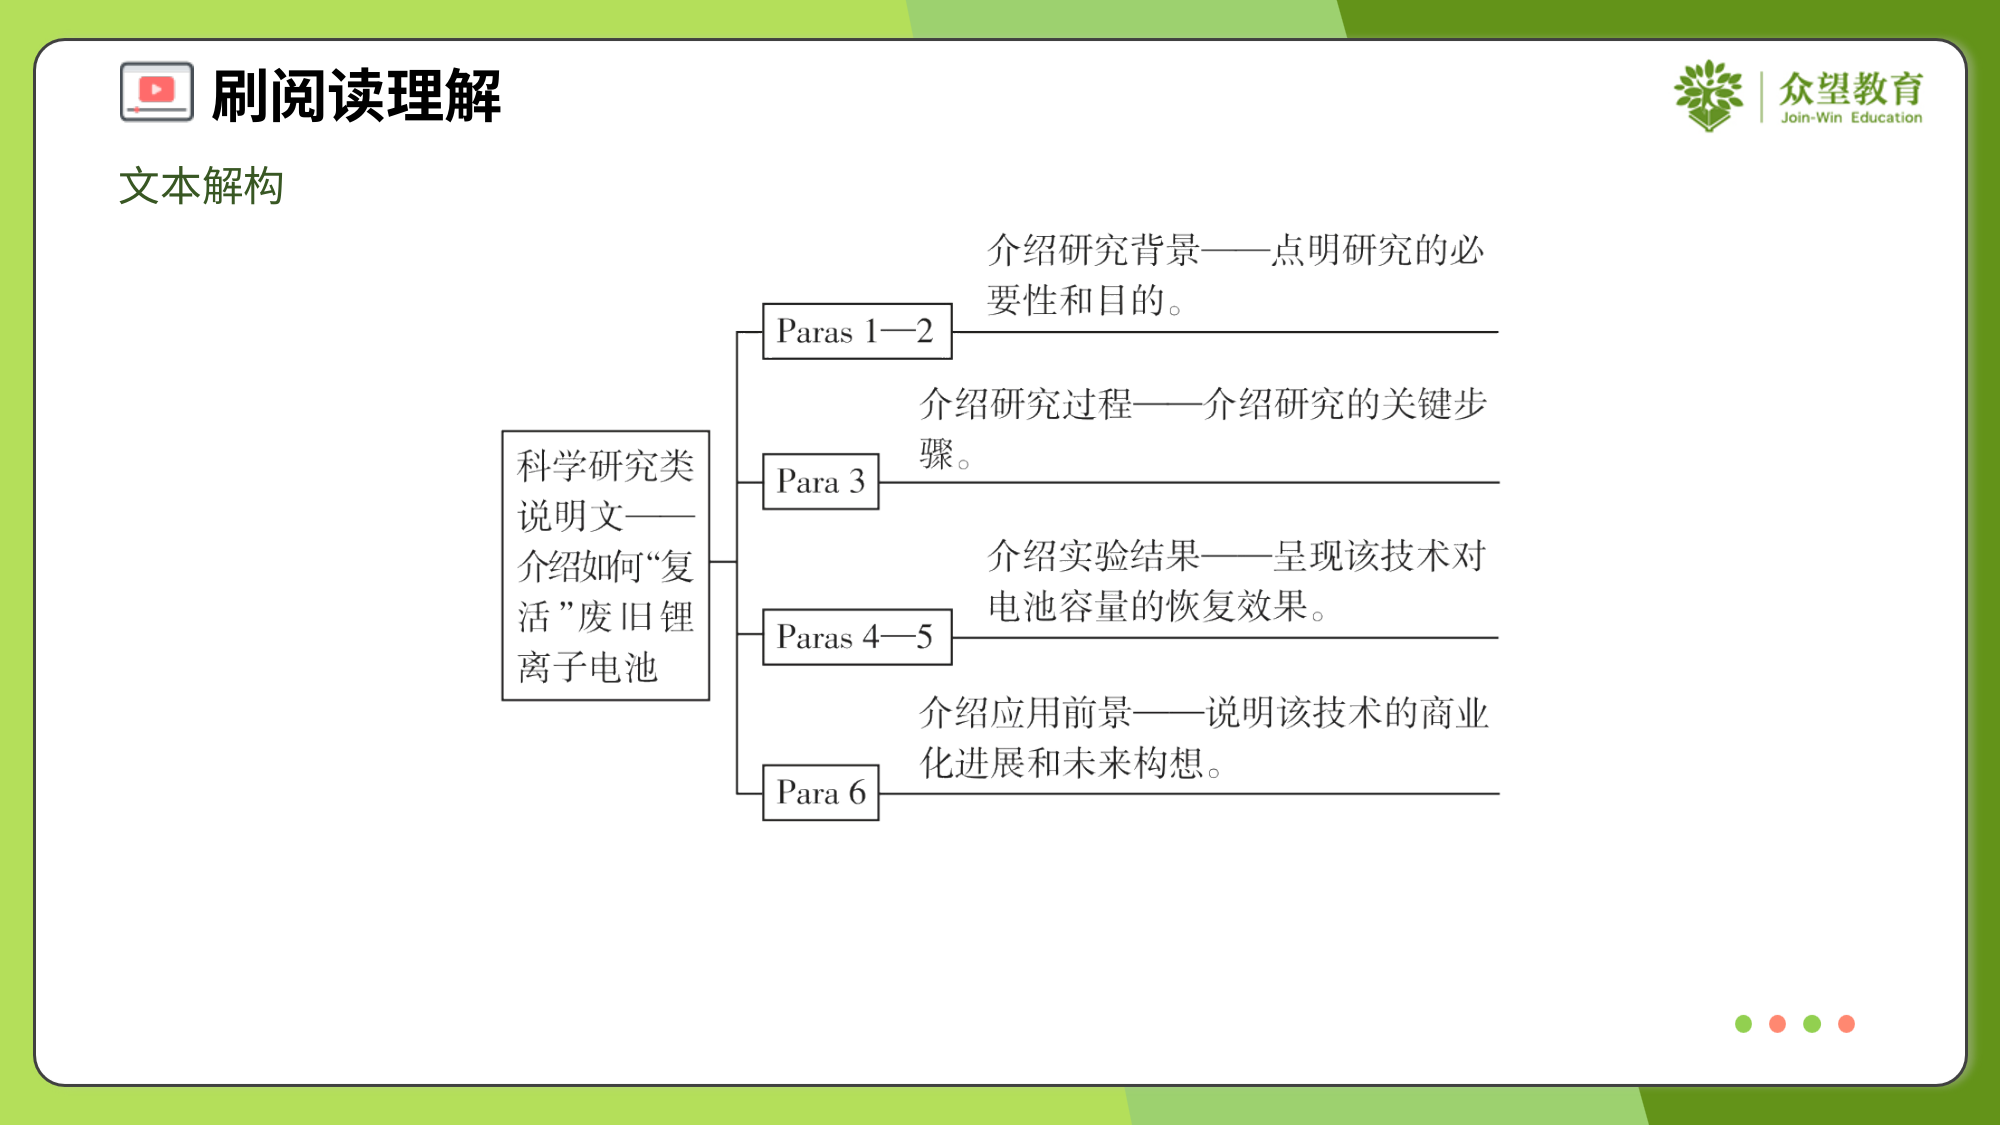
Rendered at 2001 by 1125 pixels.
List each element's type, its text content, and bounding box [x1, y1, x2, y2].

picture [0, 0, 2000, 1125]
text_box 文本解构 [118, 147, 1883, 206]
